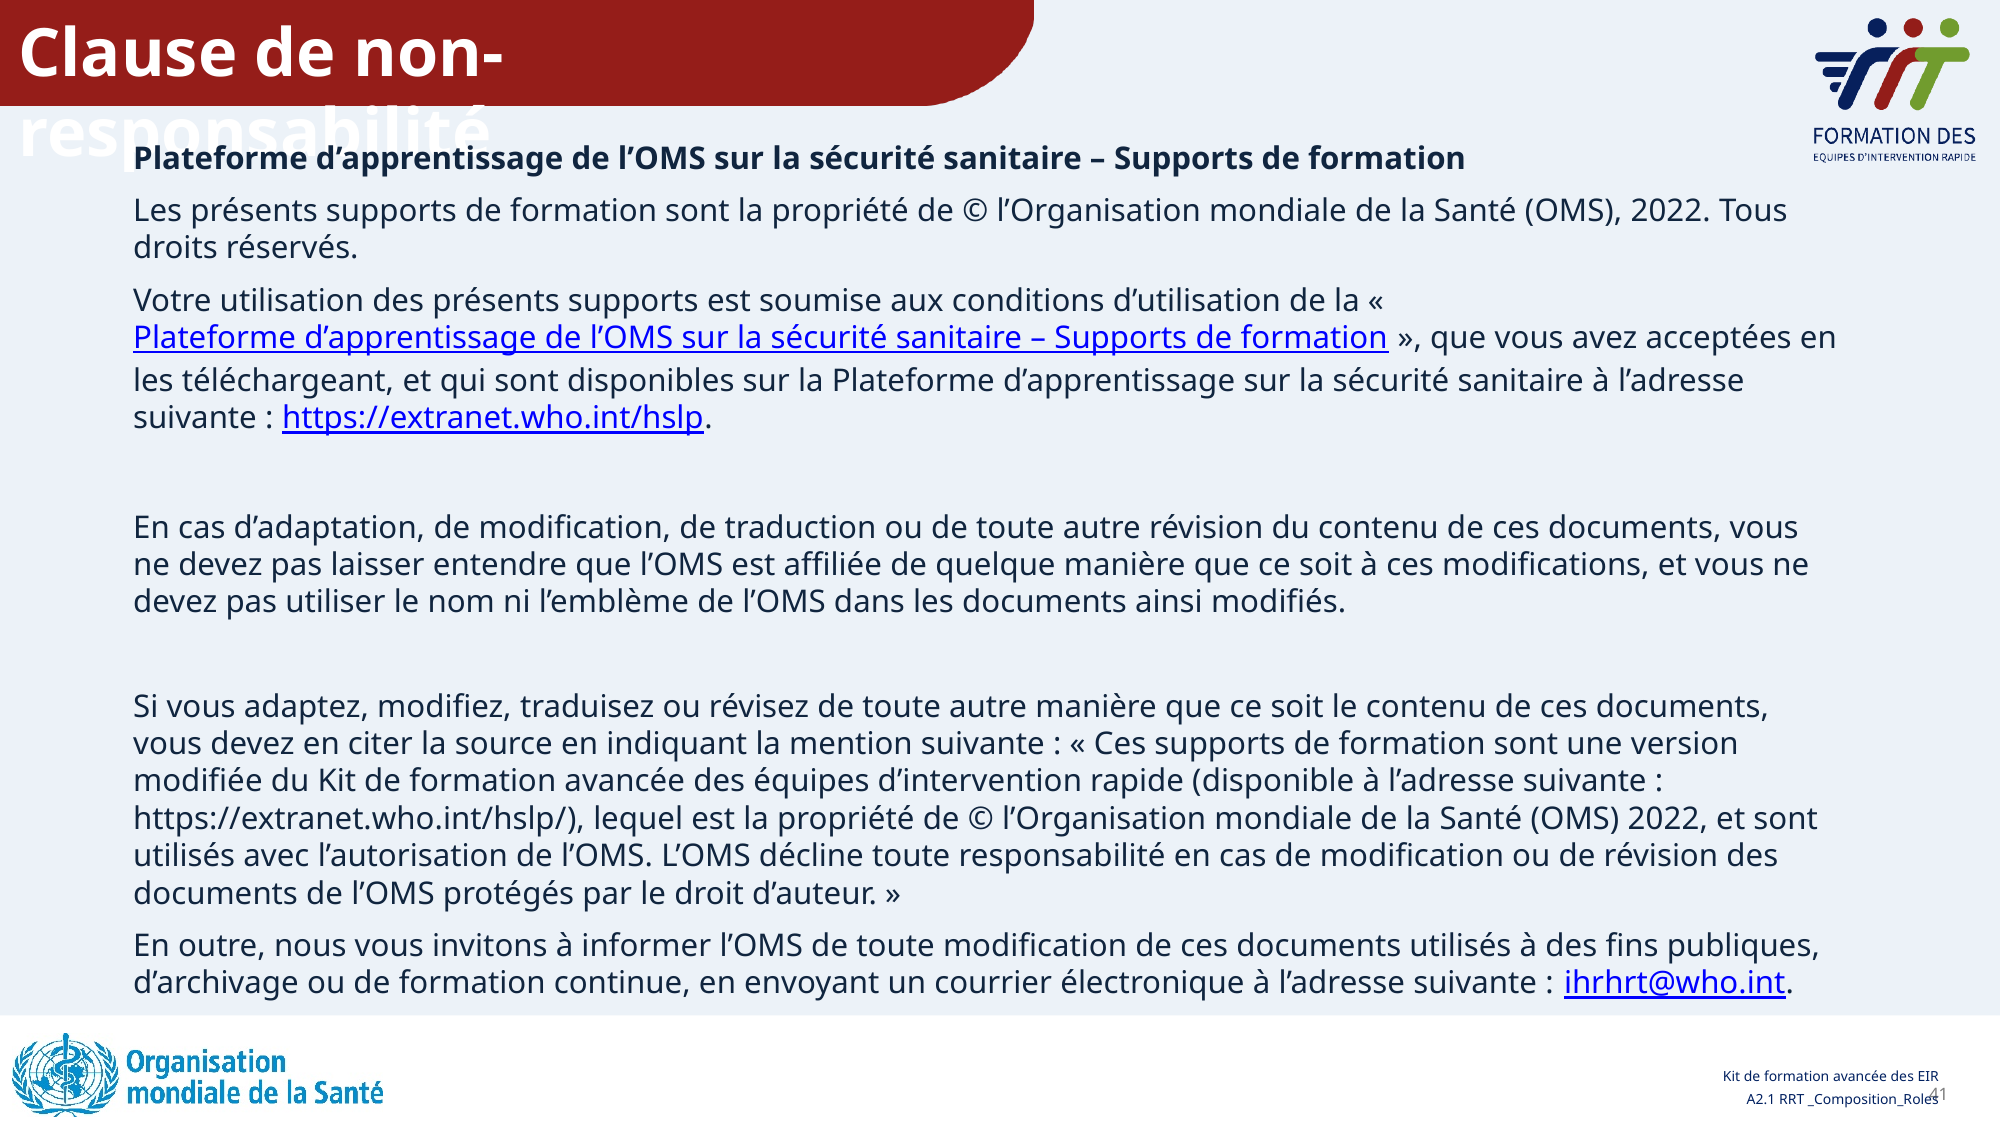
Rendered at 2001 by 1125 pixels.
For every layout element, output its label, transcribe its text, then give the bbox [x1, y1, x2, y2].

list Plateforme d’apprentissage de l’OMS sur la sécurité sanitaire – Supports de formation Les présents supports de formation sont la propriété de © l’Organisation mondiale de la Santé (OMS), 2022. Tous droits réservés. Votre utilisation des présents supports est soumise aux conditions d’utilisation de la « Plateforme d’apprentissage de l’OMS sur la sécurité sanitaire – Supports de formation », que vous avez acceptées en les téléchargeant, et qui sont disponibles sur la Plateforme d’apprentissage sur la sécurité sanitaire à l’adresse suivante : https://extranet.who.int/hslp. En cas d’adaptation, de modification, de traduction ou de toute autre révision du contenu de ces documents, vous ne devez pas laisser entendre que l’OMS est affiliée de quelque manière que ce soit à ces modifications, et vous ne devez pas utiliser le nom ni l’emblème de l’OMS dans les documents ainsi modifiés. Si vous adaptez, modifiez, traduisez ou révisez de toute autre manière que ce soit le contenu de ces documents, vous devez en citer la source en indiquant la mention suivante : « Ces supports de formation sont une version modifiée du Kit de formation avancée des équipes d’intervention rapide (disponible à l’adresse suivante : https://extranet.who.int/hslp/), lequel est la propriété de © l’Organisation mondiale de la Santé (OMS) 2022, et sont utilisés avec l’autorisation de l’OMS. L’OMS décline toute responsabilité en cas de modification ou de révision des documents de l’OMS protégés par le droit d’auteur. » En outre, nous vous invitons à informer l’OMS de toute modification de ces documents utilisés à des fins publiques, d’archivage ou de formation continue, en envoyant un courrier électronique à l’adresse suivante : ihrhrt@who.int. [130, 138, 1846, 993]
picture [12, 1033, 383, 1117]
picture [374, 1090, 383, 1100]
picture [0, 0, 1034, 106]
picture [1813, 17, 1976, 163]
